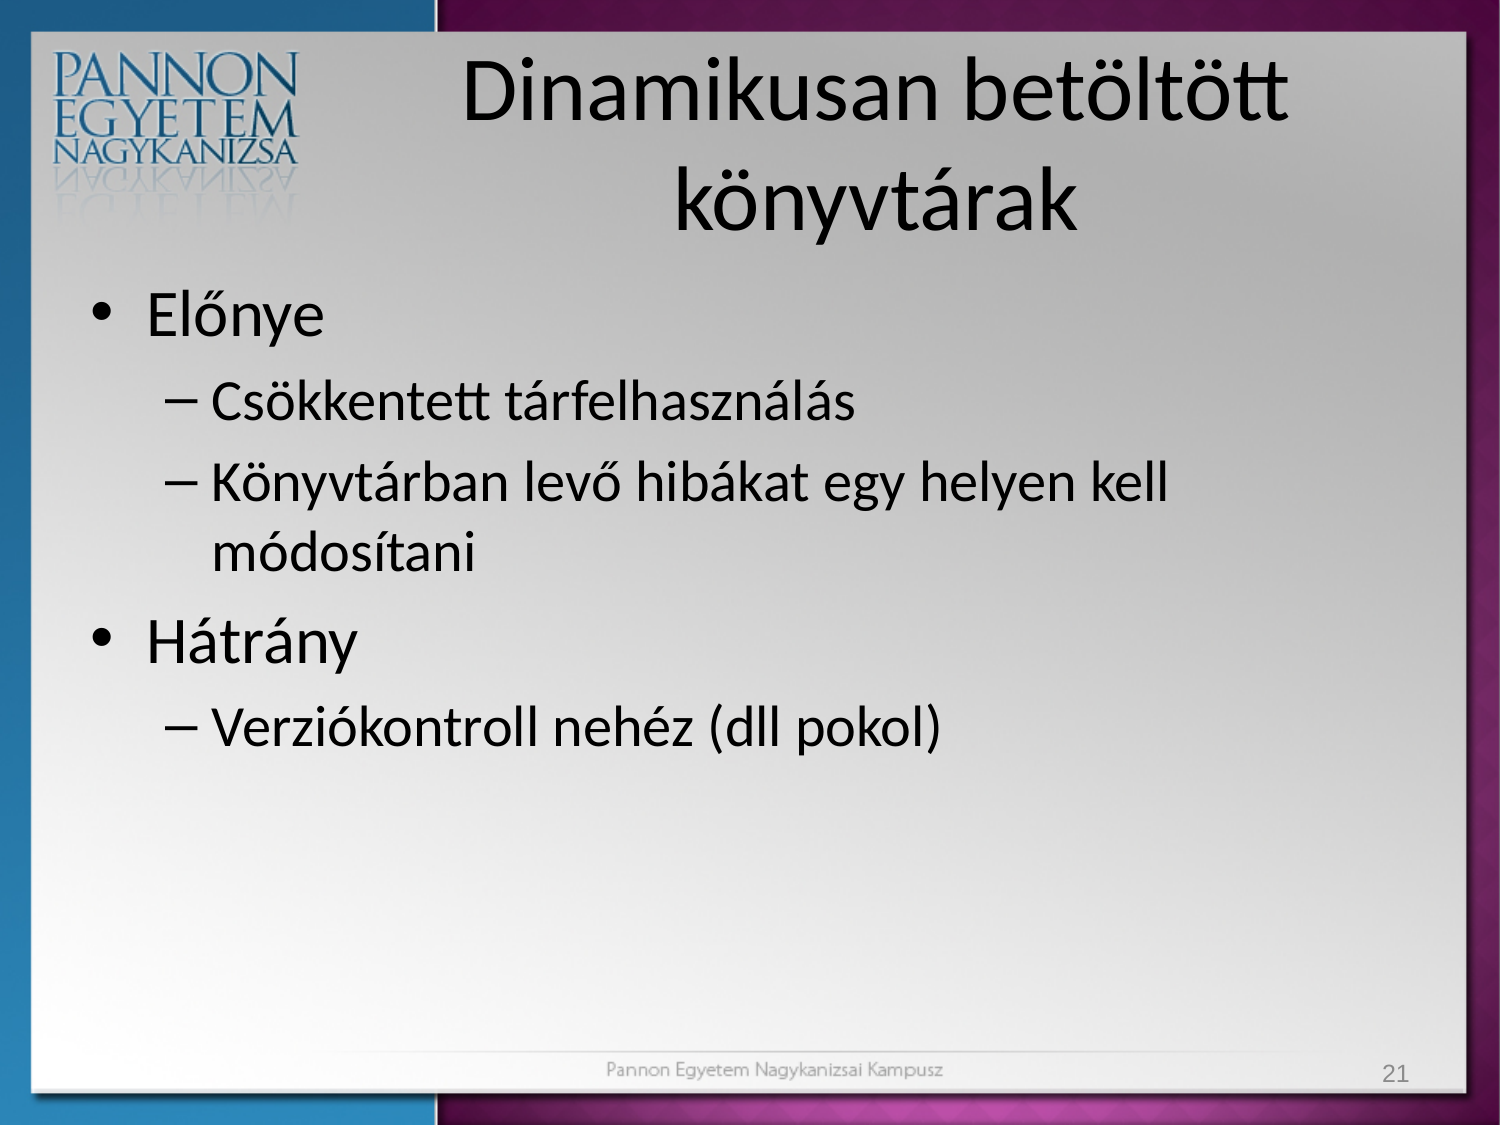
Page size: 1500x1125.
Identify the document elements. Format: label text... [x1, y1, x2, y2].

title Dinamikusan betöltött könyvtárak [328, 45, 1425, 233]
list Előnye Csökkentett tárfelhasználás Könyvtárban levő hibákat egy helyen kell módosítani Hátrány Verziókontroll nehéz (dll pokol) [75, 262, 1425, 1038]
slide_number 21 [1074, 1042, 1425, 1103]
picture [0, 0, 1500, 1125]
